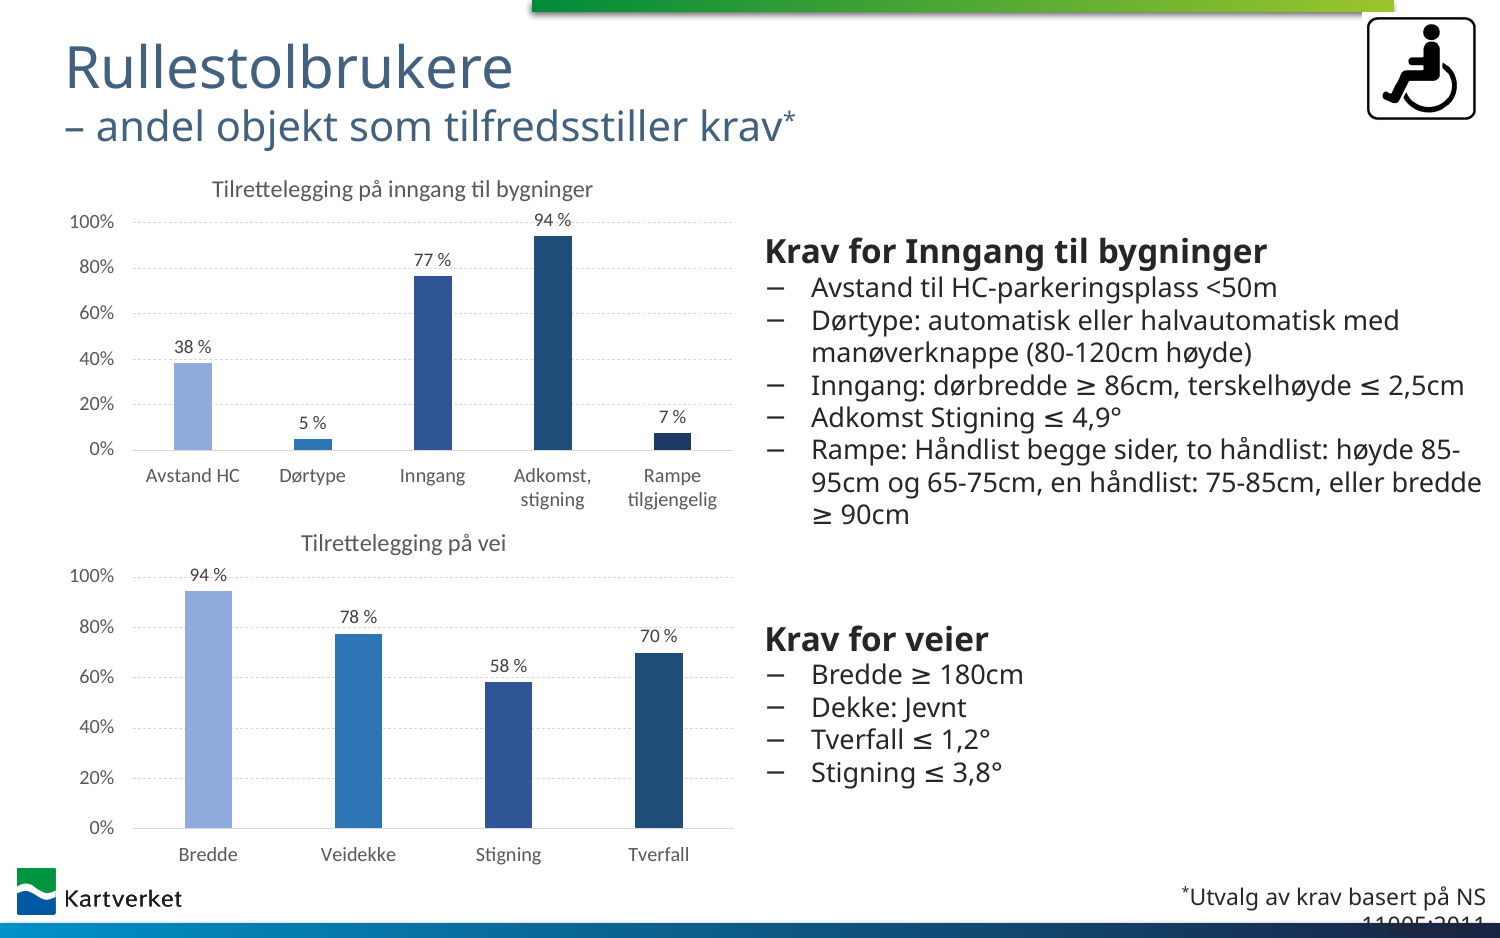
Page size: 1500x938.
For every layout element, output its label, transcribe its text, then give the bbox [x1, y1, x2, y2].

text_box *Utvalg av krav basert på NS 11005:2011 [1068, 873, 1500, 938]
picture [1362, 12, 1481, 126]
picture [62, 166, 744, 519]
picture [62, 520, 746, 874]
text_box Krav for Inngang til bygninger Avstand til HC-parkeringsplass <50m Dørtype: automatisk eller halvautomatisk med manøverknappe (80-120cm høyde) Inngang: dørbredde ≥ 86cm, terskelhøyde ≤ 2,5cm Adkomst Stigning ≤ 4,9° Rampe: Håndlist begge sider, to håndlist: høyde 85-95cm og 65-75cm, en håndlist: 75-85cm, eller bredde ≥ 90cm [749, 223, 1500, 538]
text_box Krav for veier Bredde ≥ 180cm Dekke: Jevnt Tverfall ≤ 1,2° Stigning ≤ 3,8° [749, 610, 1500, 795]
text_box Rullestolbrukere – andel objekt som tilfredsstiller krav* [49, 25, 1431, 158]
